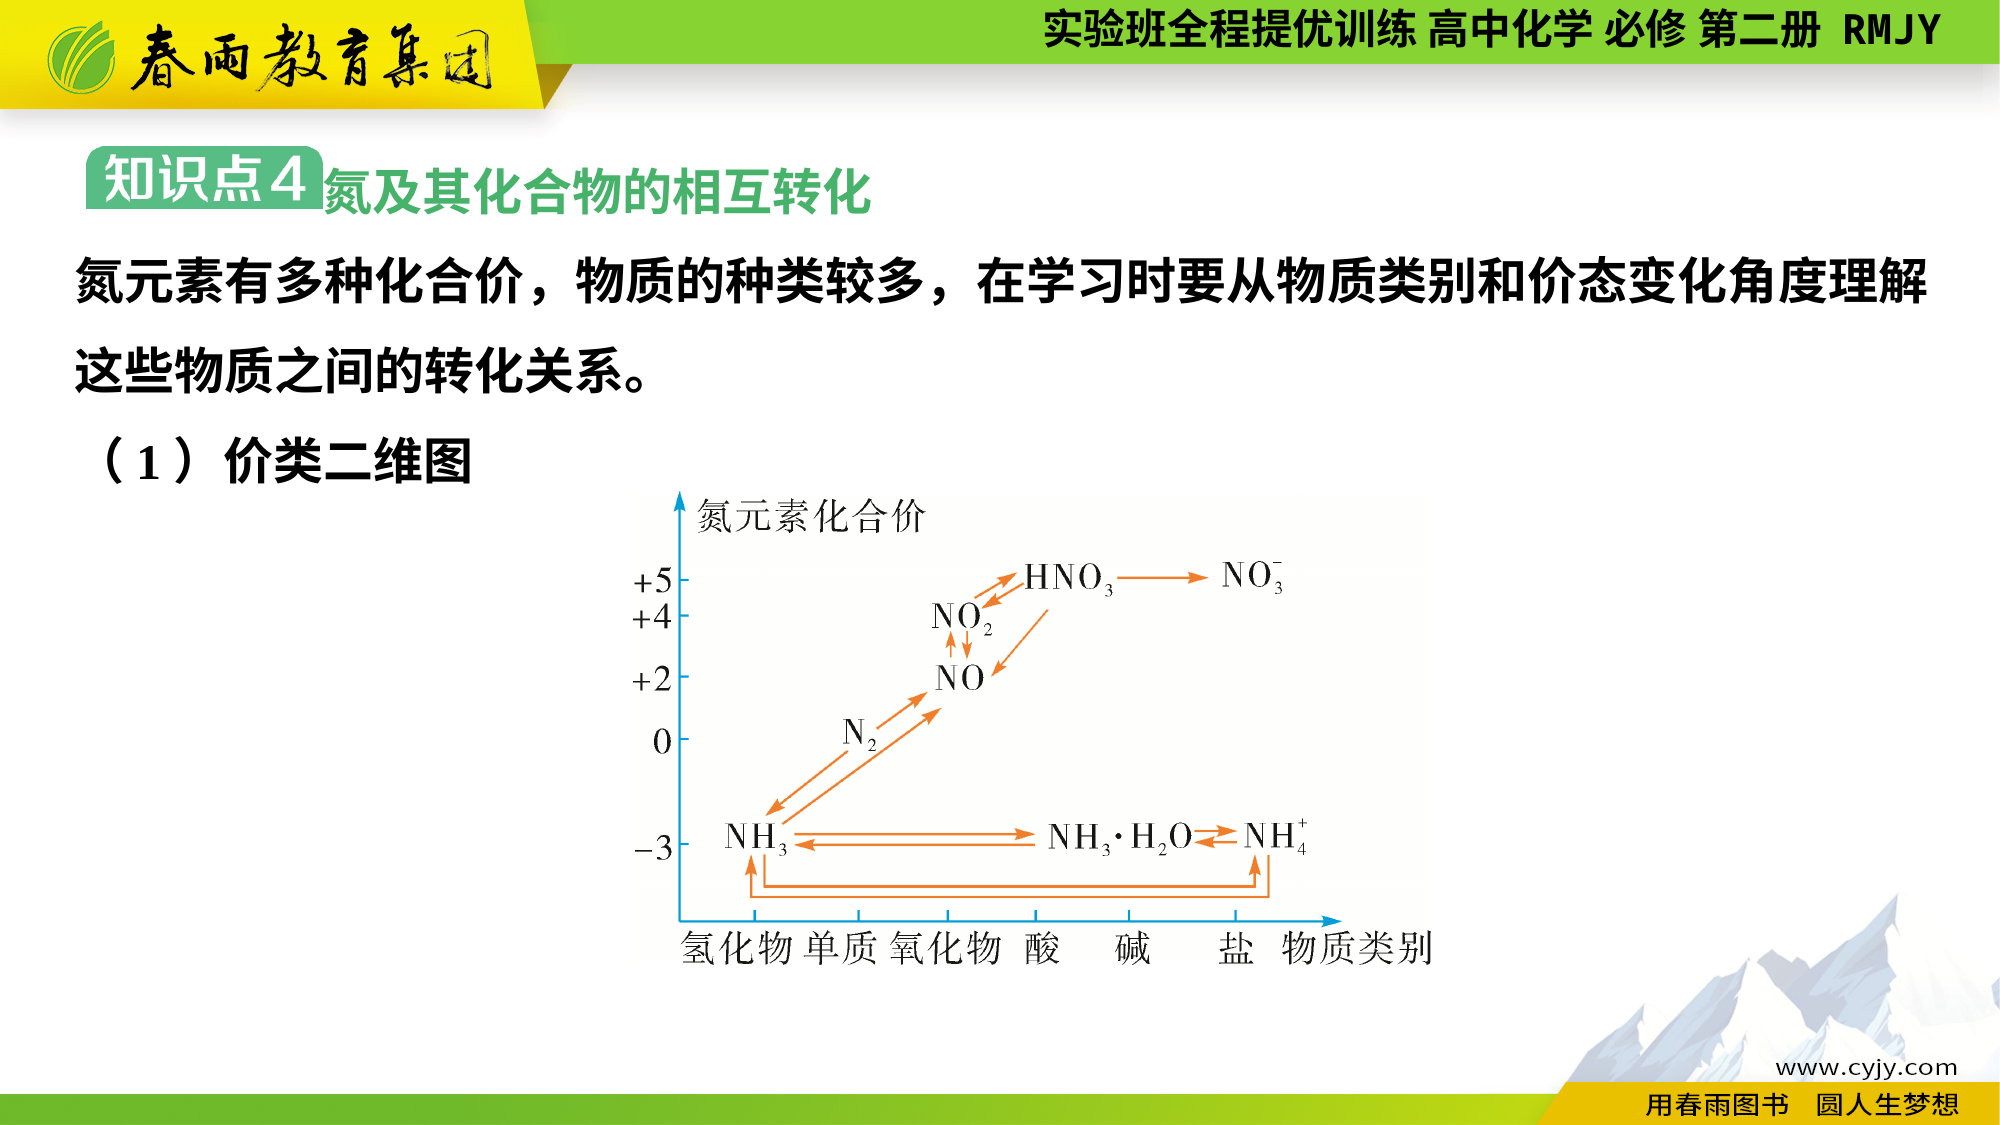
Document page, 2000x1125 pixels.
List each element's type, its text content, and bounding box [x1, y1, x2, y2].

list 氮及其化合物的相互转化 氮元素有多种化合价，物质的种类较多，在学习时要从物质类别和价态变化角度理解这些物质之间的转化关系。 （1）价类二维图 [59, 122, 1944, 490]
picture [0, 0, 2000, 1125]
